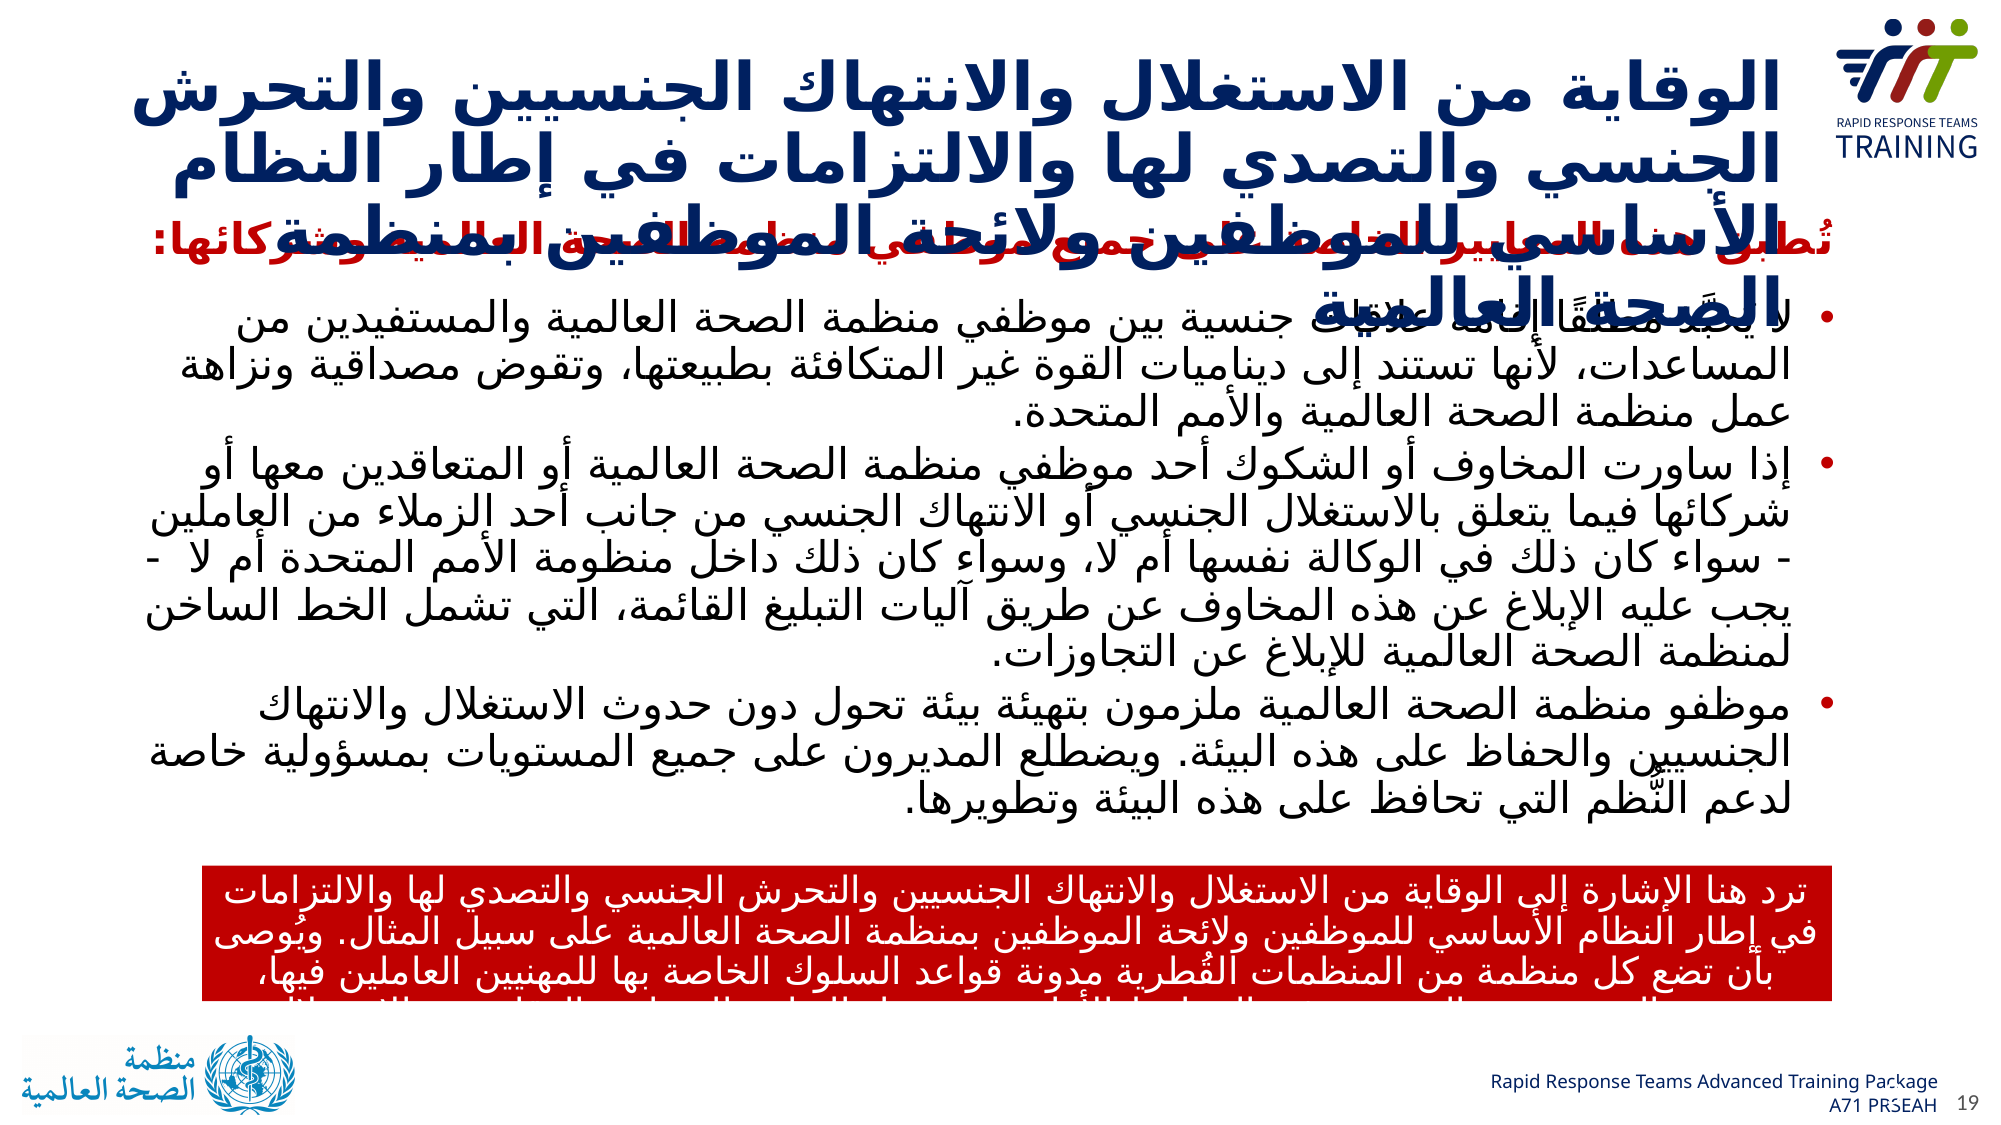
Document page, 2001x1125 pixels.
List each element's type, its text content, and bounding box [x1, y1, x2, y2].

picture [22, 1035, 295, 1115]
list تُطبق هذه المعايير الخاصة على جميع موظفي منظمة الصحة العالمية وشركائها: لا يُحبَّذ مطلقًا إقامة علاقات جنسية بين موظفي منظمة الصحة العالمية والمستفيدين من المساعدات، لأنها تستند إلى ديناميات القوة غير المتكافئة بطبيعتها، وتقوض مصداقية ونزاهة عمل منظمة الصحة العالمية والأمم المتحدة. إذا ساورت المخاوف أو الشكوك أحد موظفي منظمة الصحة العالمية أو المتعاقدين معها أو شركائها فيما يتعلق بالاستغلال الجنسي أو الانتهاك الجنسي من جانب أحد الزملاء من العاملين - سواء كان ذلك في الوكالة نفسها أم لا، وسواء كان ذلك داخل منظومة الأمم المتحدة أم لا - يجب عليه الإبلاغ عن هذه المخاوف عن طريق آليات التبليغ القائمة، التي تشمل الخط الساخن لمنظمة الصحة العالمية للإبلاغ عن التجاوزات. موظفو منظمة الصحة العالمية ملزمون بتهيئة بيئة تحول دون حدوث الاستغلال والانتهاك الجنسيين والحفاظ على هذه البيئة. ويضطلع المديرون على جميع المستويات بمسؤولية خاصة لدعم النُّظم التي تحافظ على هذه البيئة وتطويرها. [114, 211, 1840, 867]
text_box الوقاية من الاستغلال والانتهاك الجنسيين والتحرش الجنسي والتصدي لها والالتزامات في إطار النظام الأساسي للموظفين ولائحة الموظفين بمنظمة الصحة العالمية [53, 45, 1793, 349]
picture [1835, 19, 1978, 167]
slide_number 19 [1882, 1037, 1930, 1092]
picture [252, 1050, 258, 1059]
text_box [201, 865, 1833, 1002]
